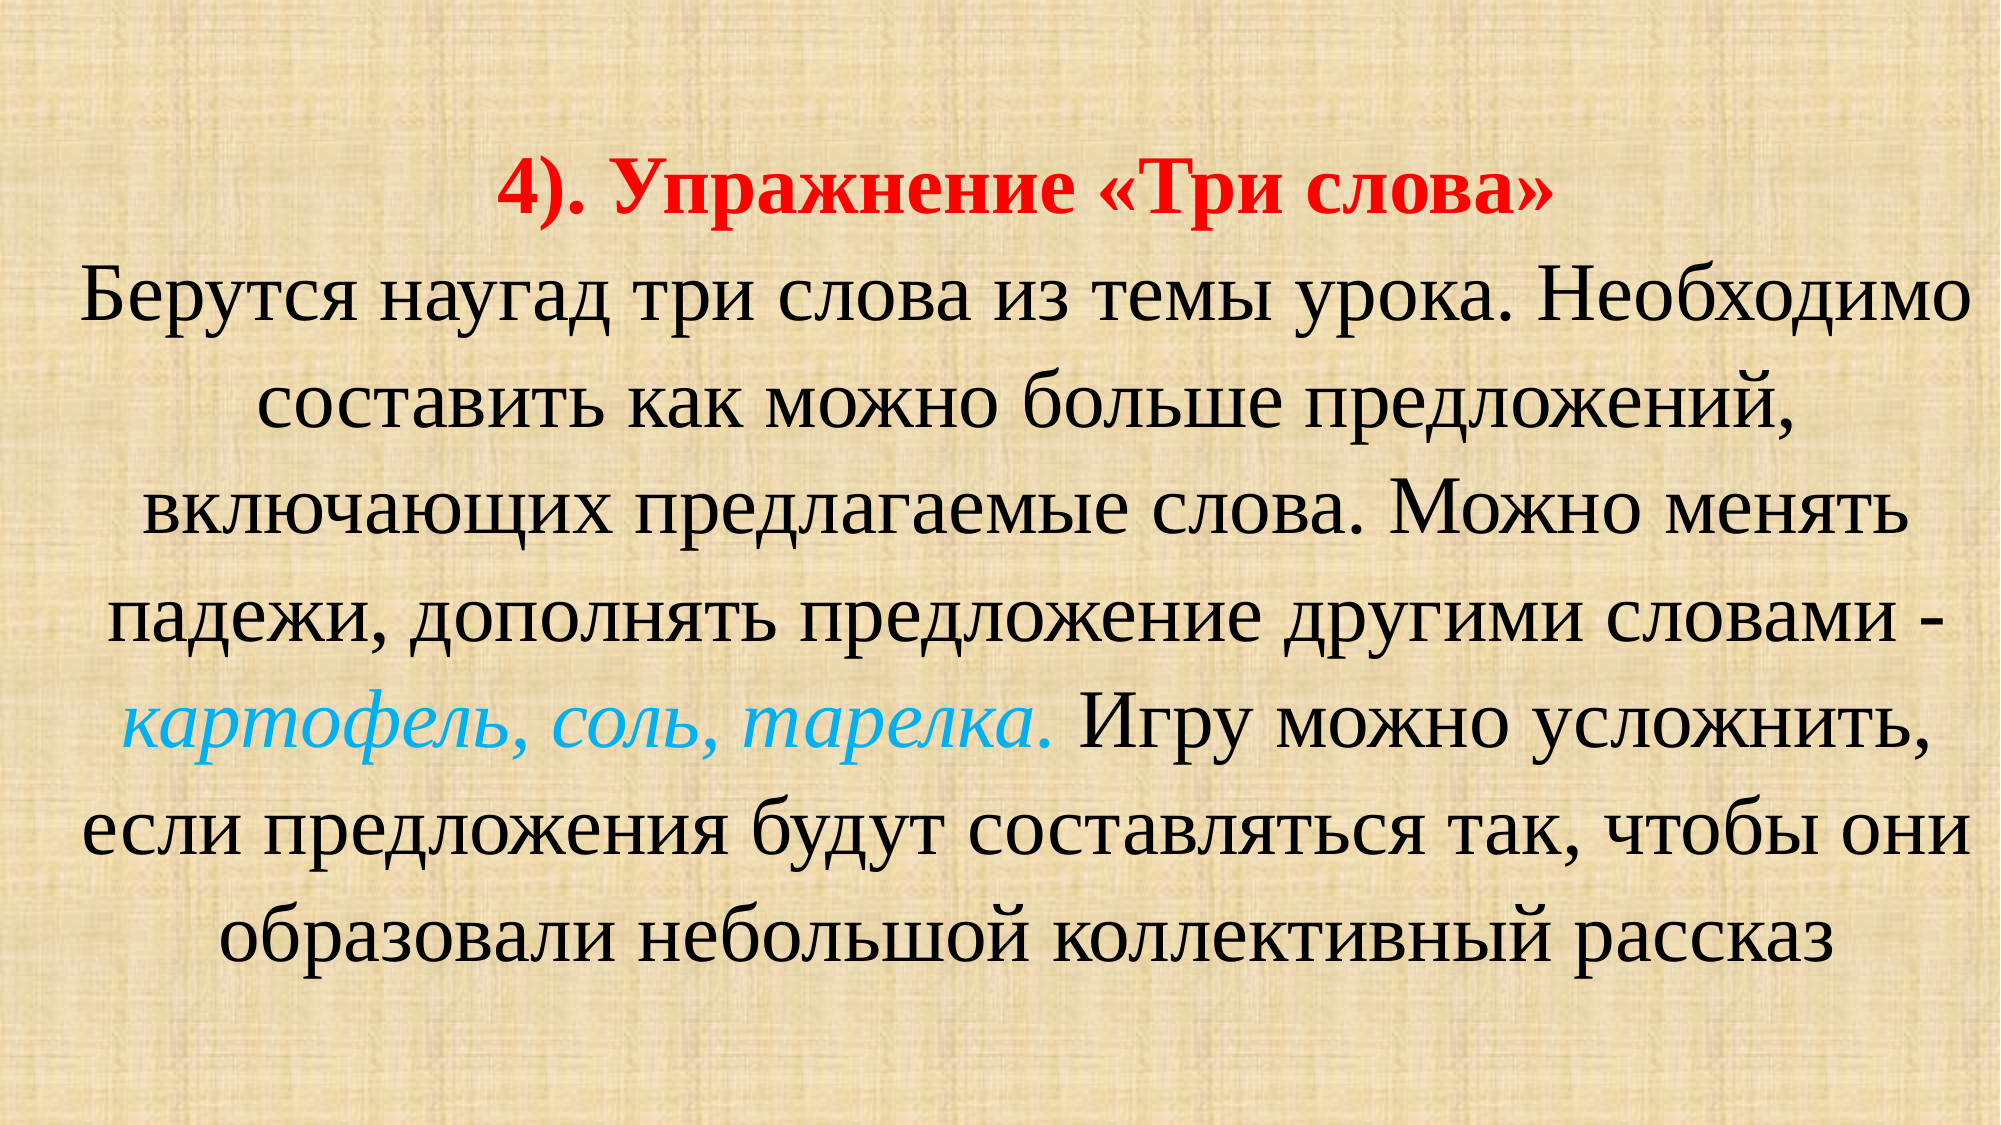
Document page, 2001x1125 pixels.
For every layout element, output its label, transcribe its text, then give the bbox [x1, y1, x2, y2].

text_box 4). Упражнение «Три слова» Берутся наугад три слова из темы урока. Необходимо составить как можно больше предложений, включающих предлагаемые слова. Можно менять падежи, дополнять предложение другими словами - картофель, соль, тарелка. Игру можно усложнить, если предложения будут составляться так, чтобы они образовали небольшой коллективный рассказ [54, 115, 2000, 986]
picture [0, 0, 2000, 1125]
